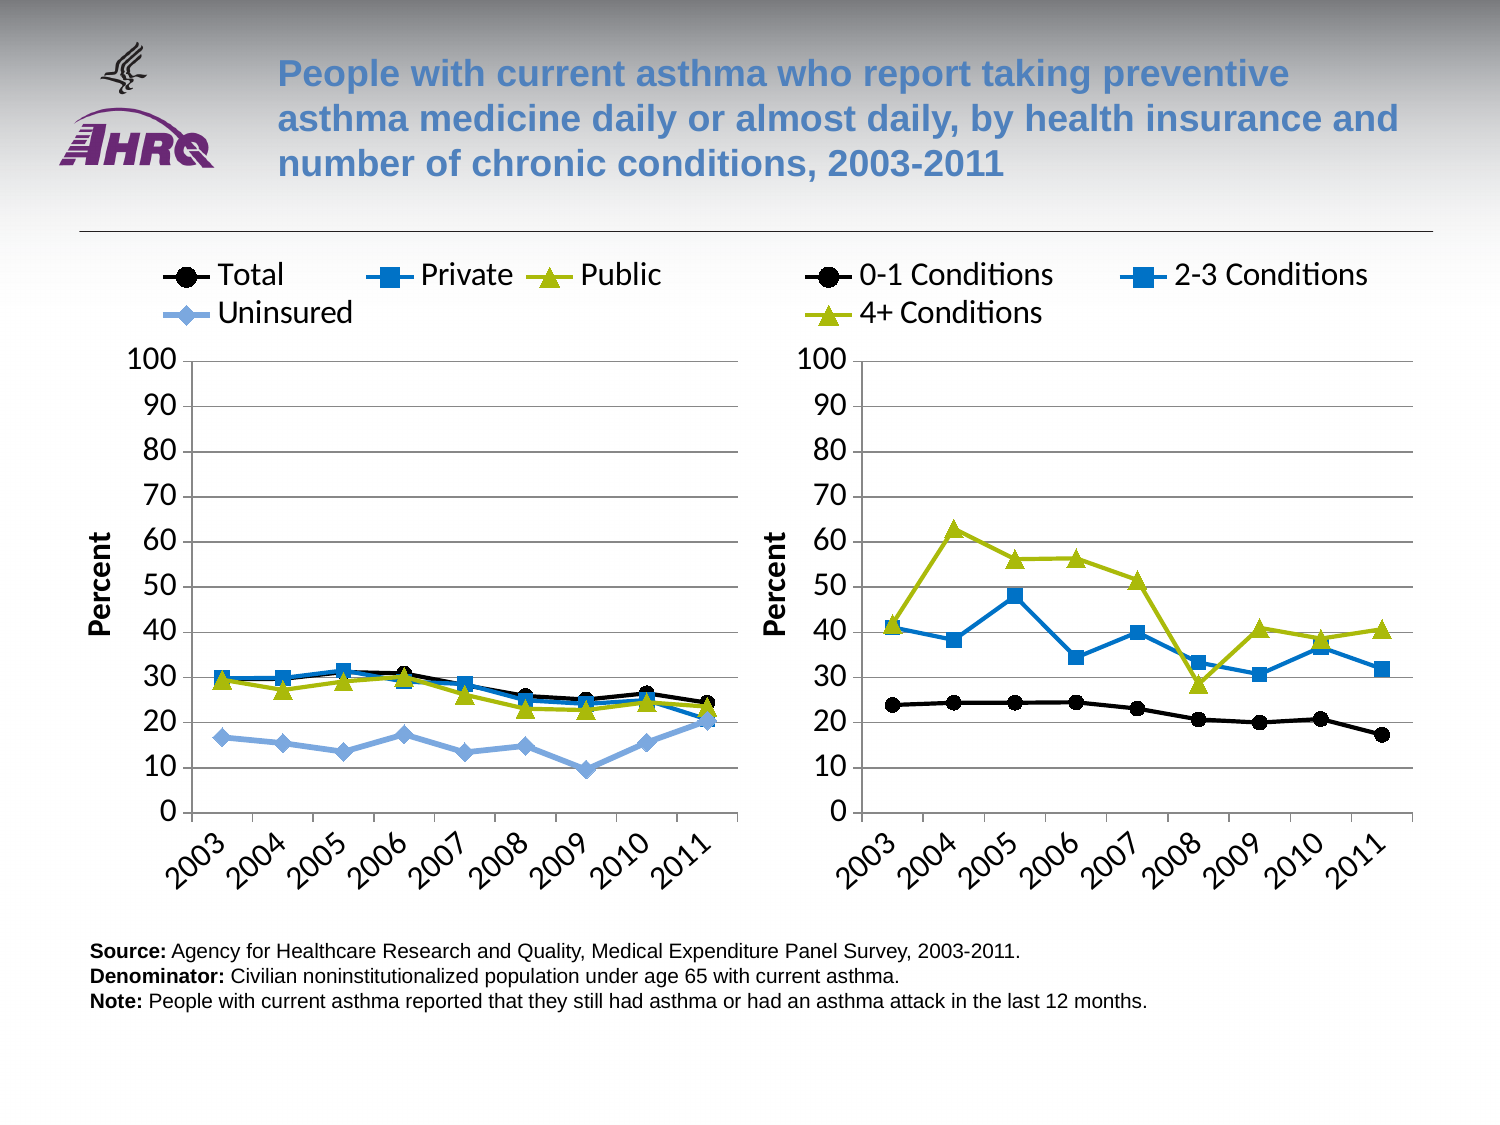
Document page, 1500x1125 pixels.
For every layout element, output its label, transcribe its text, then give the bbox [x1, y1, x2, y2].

text_box Source: Agency for Healthcare Research and Quality, Medical Expenditure Panel Survey, 2003-2011. Denominator: Civilian noninstitutionalized population under age 65 with current asthma. Note: People with current asthma reported that they still had asthma or had an asthma attack in the last 12 months. [74, 937, 1425, 1020]
chart [74, 254, 1426, 931]
picture [0, 0, 1500, 1125]
title People with current asthma who report taking preventive asthma medicine daily or almost daily, by health insurance and number of chronic conditions, 2003-2011 [262, 45, 1425, 188]
